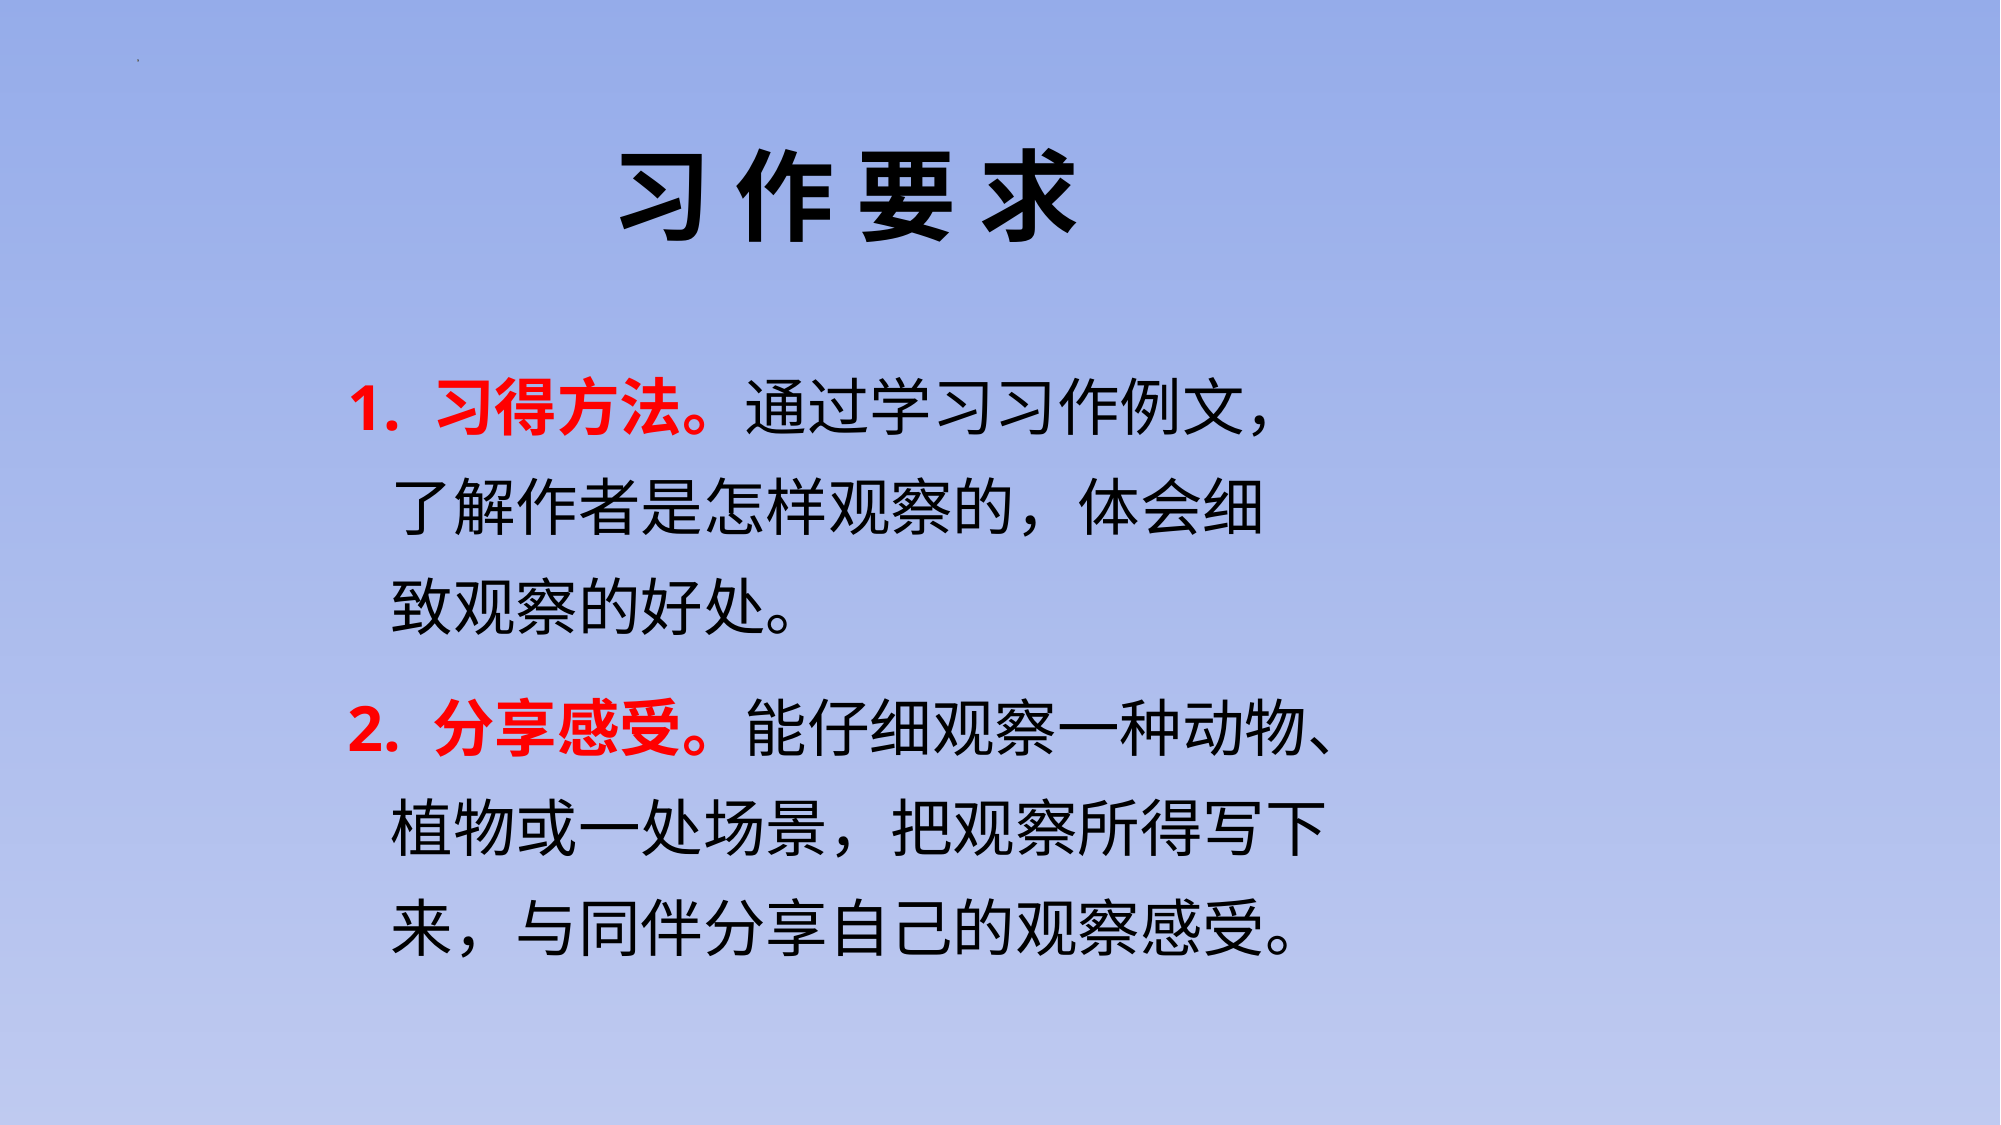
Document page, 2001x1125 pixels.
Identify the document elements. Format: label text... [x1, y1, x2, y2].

text_box 习 作 要 求 [573, 125, 1118, 261]
text_box 1. 习得方法。通过学习习作例文， 了解作者是怎样观察的，体会细 致观察的好处。 2. 分享感受。能仔细观察一种动物、 植物或一处场景，把观察所得写下 来，与同伴分享自己的观察感受。 [332, 335, 1717, 972]
